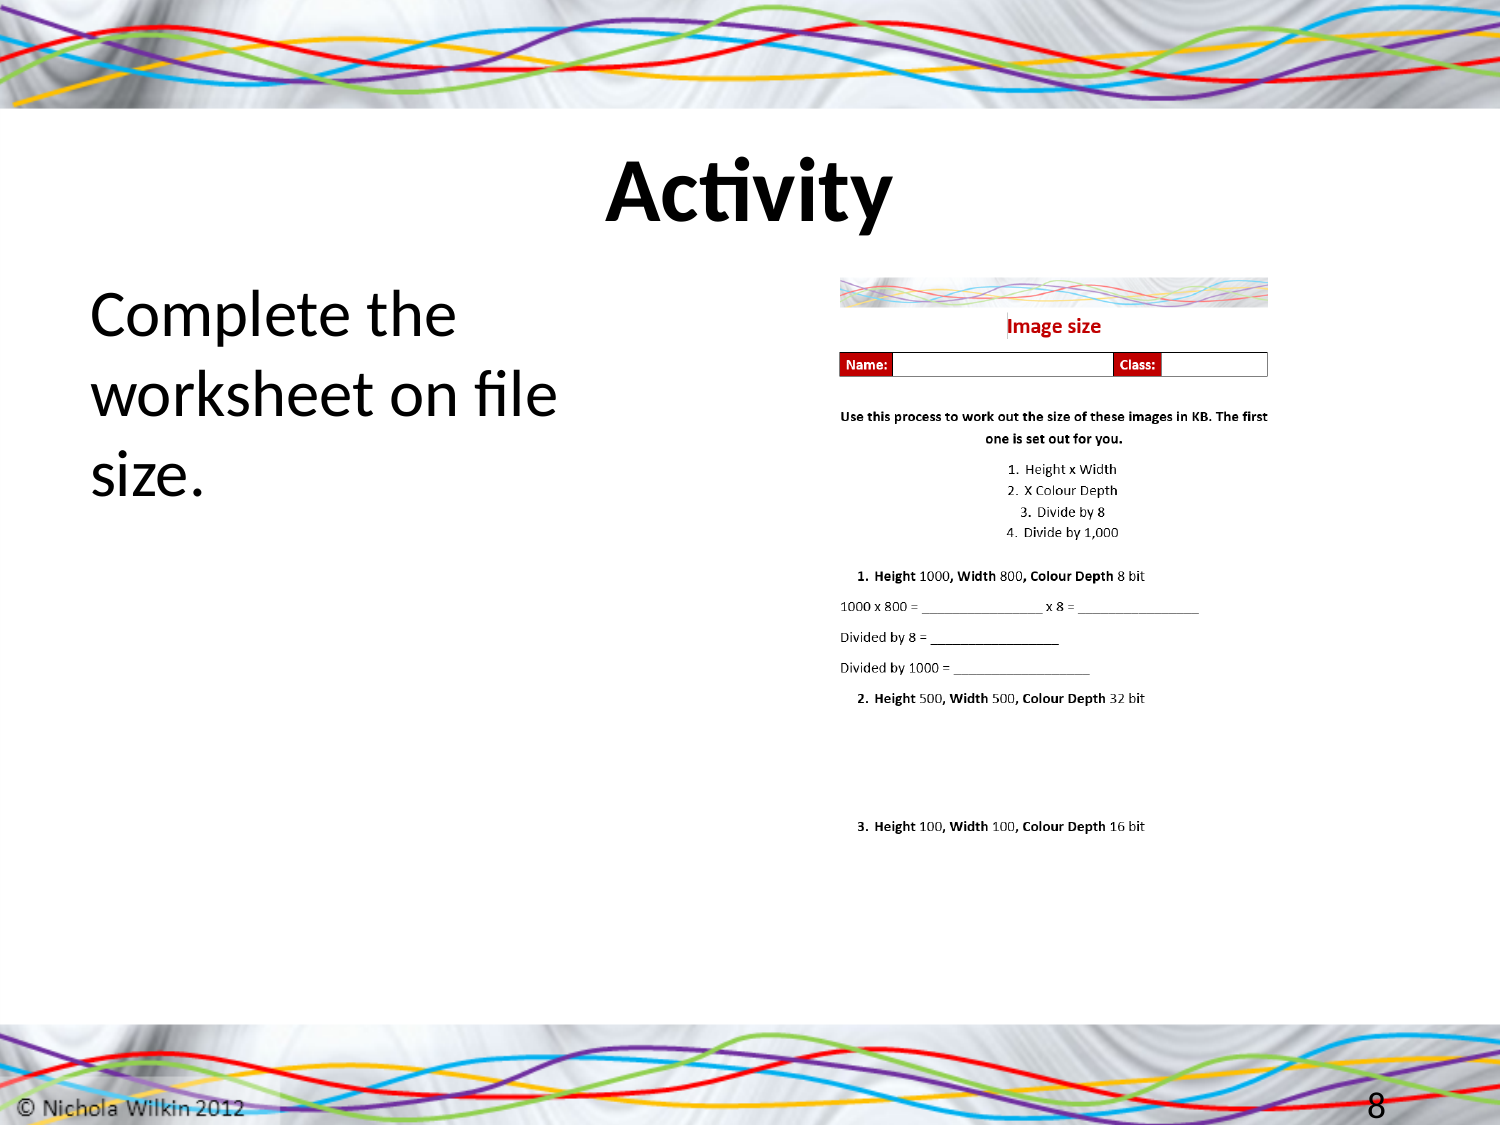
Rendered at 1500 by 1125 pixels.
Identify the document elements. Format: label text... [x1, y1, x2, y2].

picture [0, 0, 1500, 1125]
title Activity [75, 113, 1425, 256]
slide_number 8 [1352, 1074, 1465, 1125]
list Complete the worksheet on file size. [75, 262, 597, 740]
